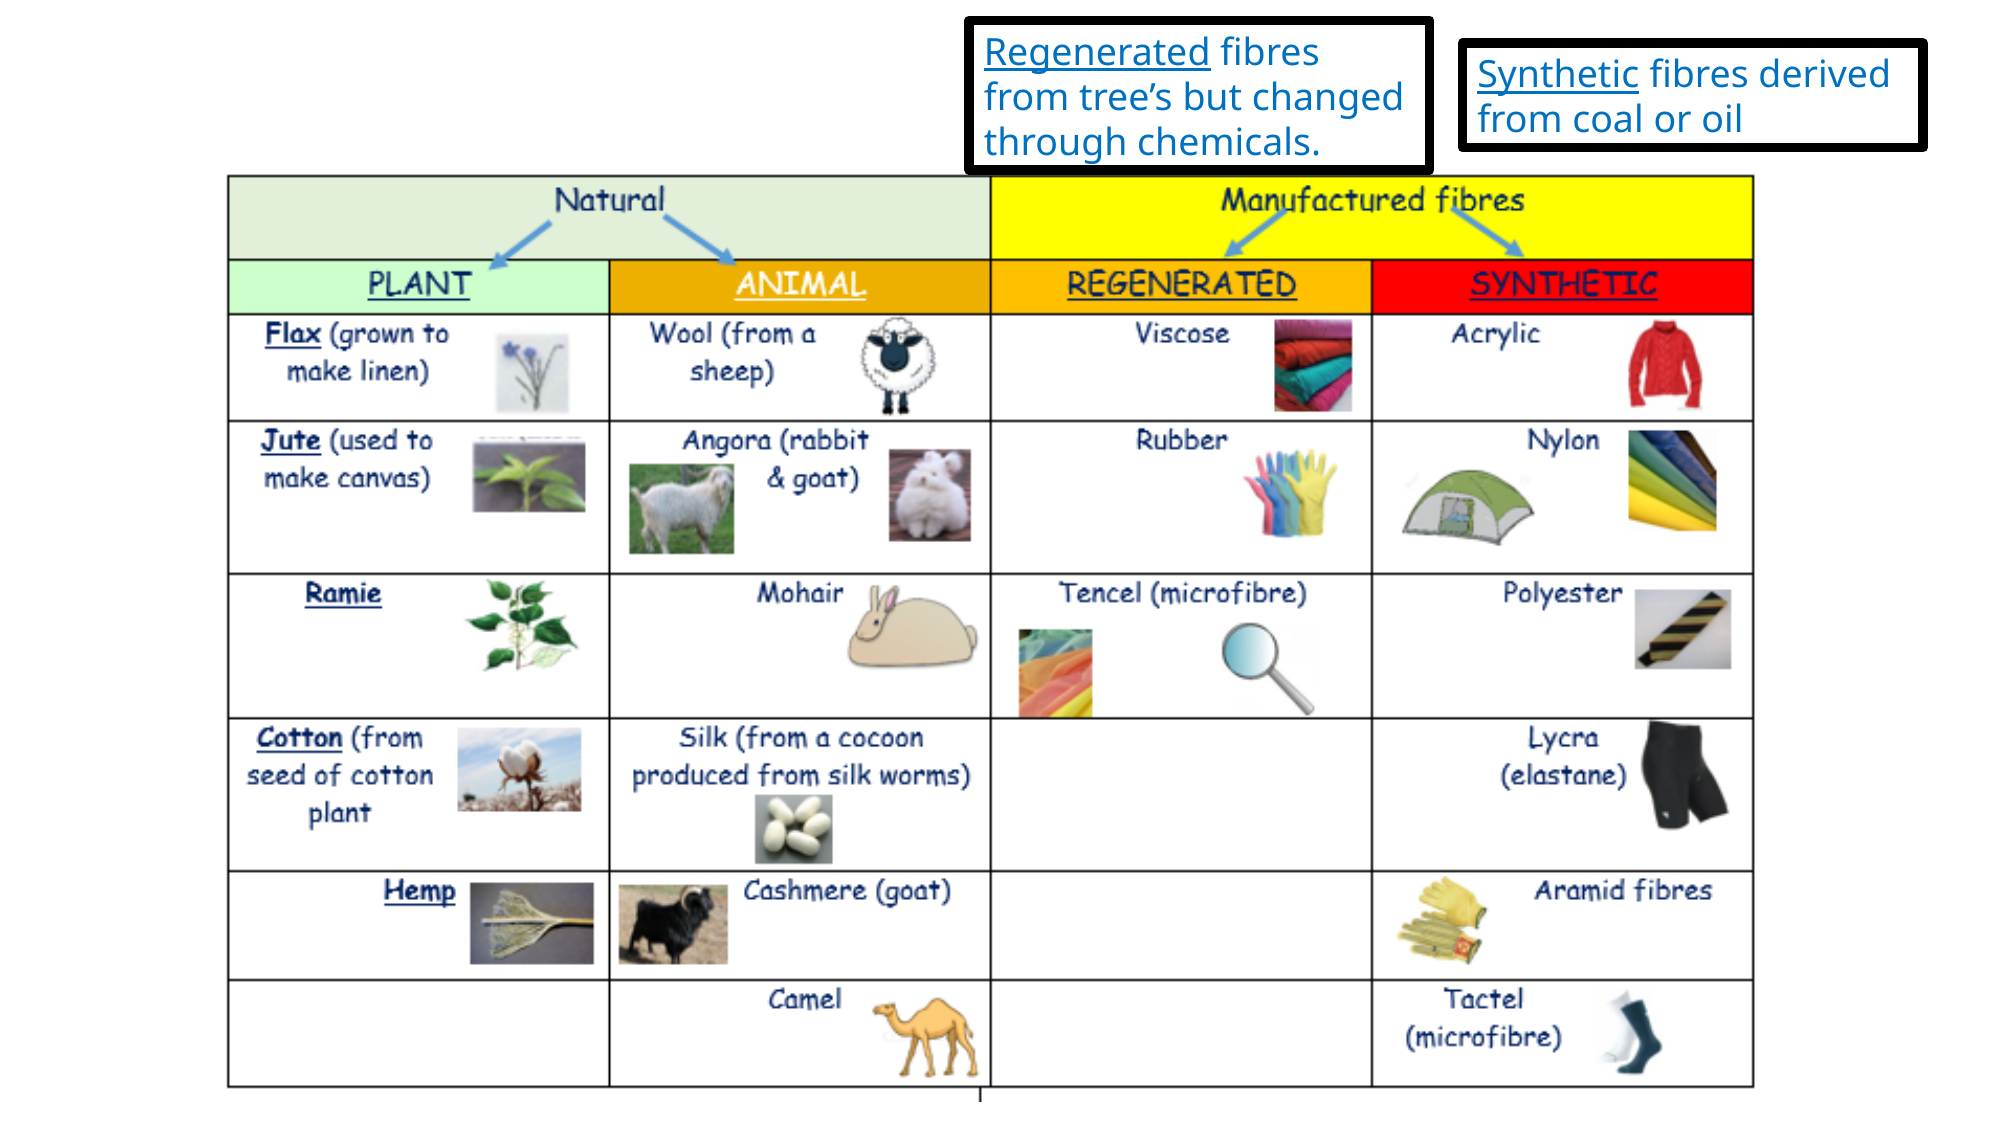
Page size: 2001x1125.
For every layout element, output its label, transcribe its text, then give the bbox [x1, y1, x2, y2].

text_box Synthetic fibres derived from coal or oil [1462, 42, 1924, 148]
text_box Regenerated fibres from tree’s but changed through chemicals. [969, 20, 1430, 151]
picture [198, 151, 1783, 1102]
